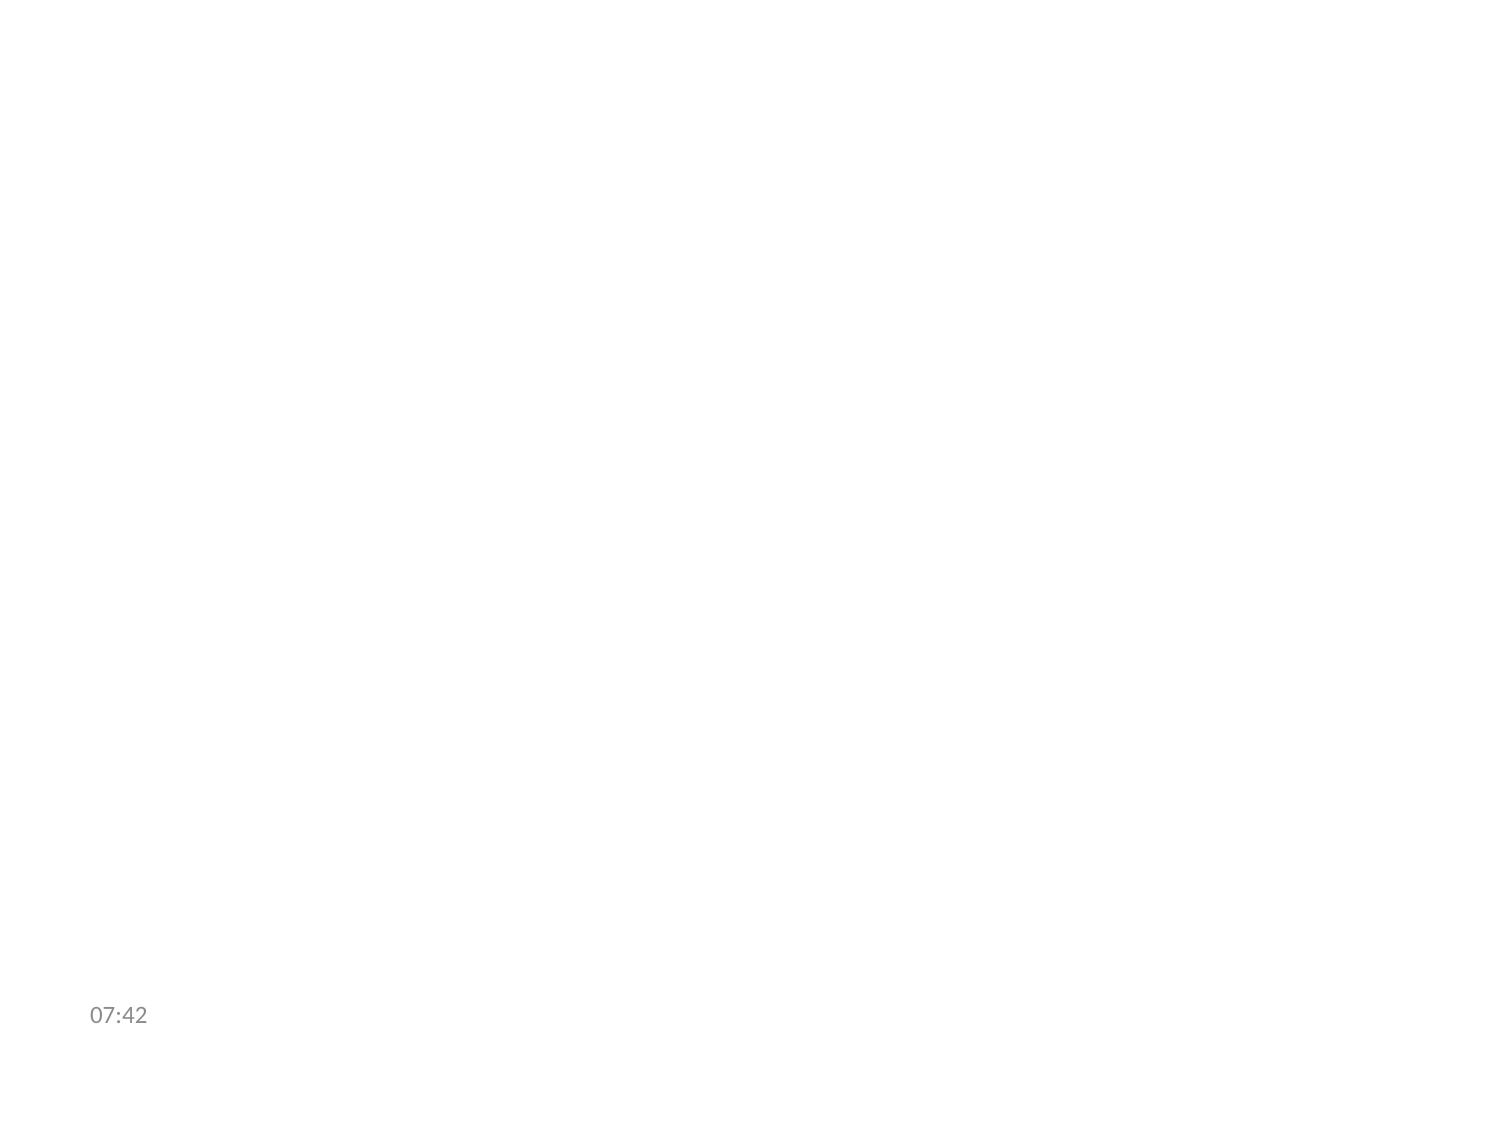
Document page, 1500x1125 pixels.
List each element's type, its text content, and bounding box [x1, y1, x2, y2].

text_box 15:35 [75, 983, 425, 1044]
